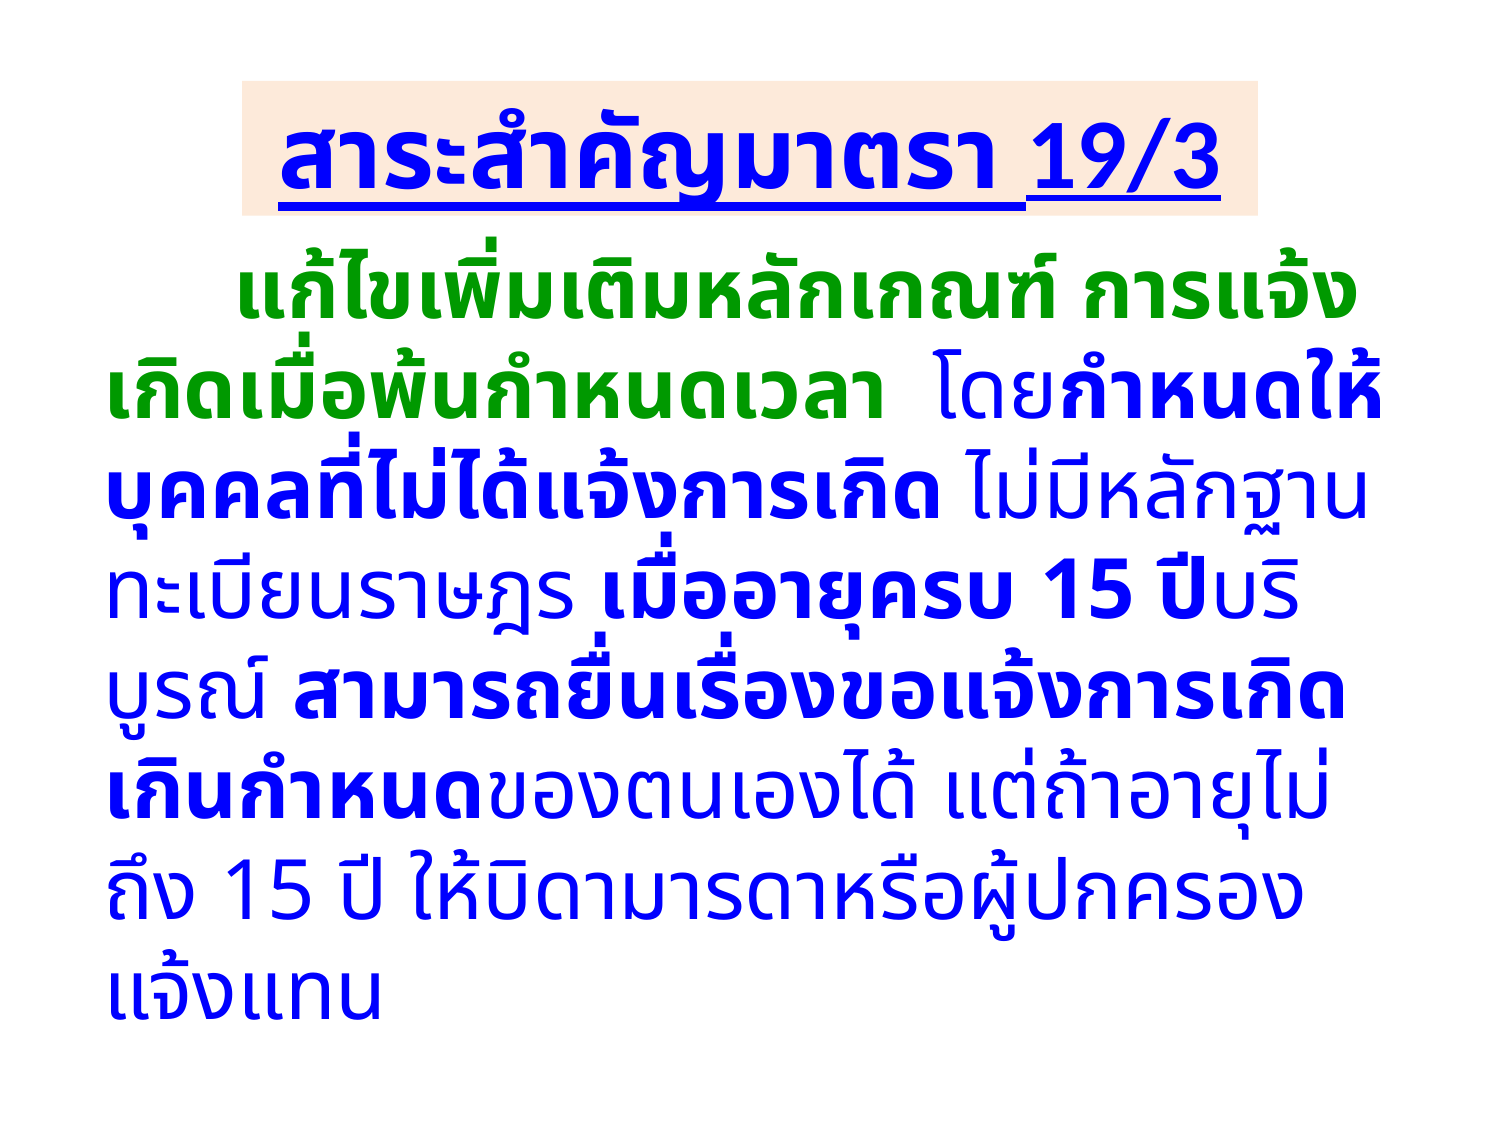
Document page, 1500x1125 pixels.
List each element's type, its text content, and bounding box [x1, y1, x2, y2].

title แก้ไขเพิ่มเติมหลักเกณฑ์ การแจ้งเกิดเมื่อพ้นกำหนดเวลา โดยกำหนดให้บุคคลที่ไม่ได้แจ้งการเกิด ไม่มีหลักฐานทะเบียนราษฎร เมื่ออายุครบ 15 ปีบริบูรณ์ สามารถยื่นเรื่องขอแจ้งการเกิดเกินกำหนดของตนเองได้ แต่ถ้าอายุไม่ถึง 15 ปี ให้บิดามารดาหรือผู้ปกครองแจ้งแทน [88, 226, 1436, 1045]
text_box สาระสำคัญมาตรา 19/3 [242, 80, 1258, 216]
